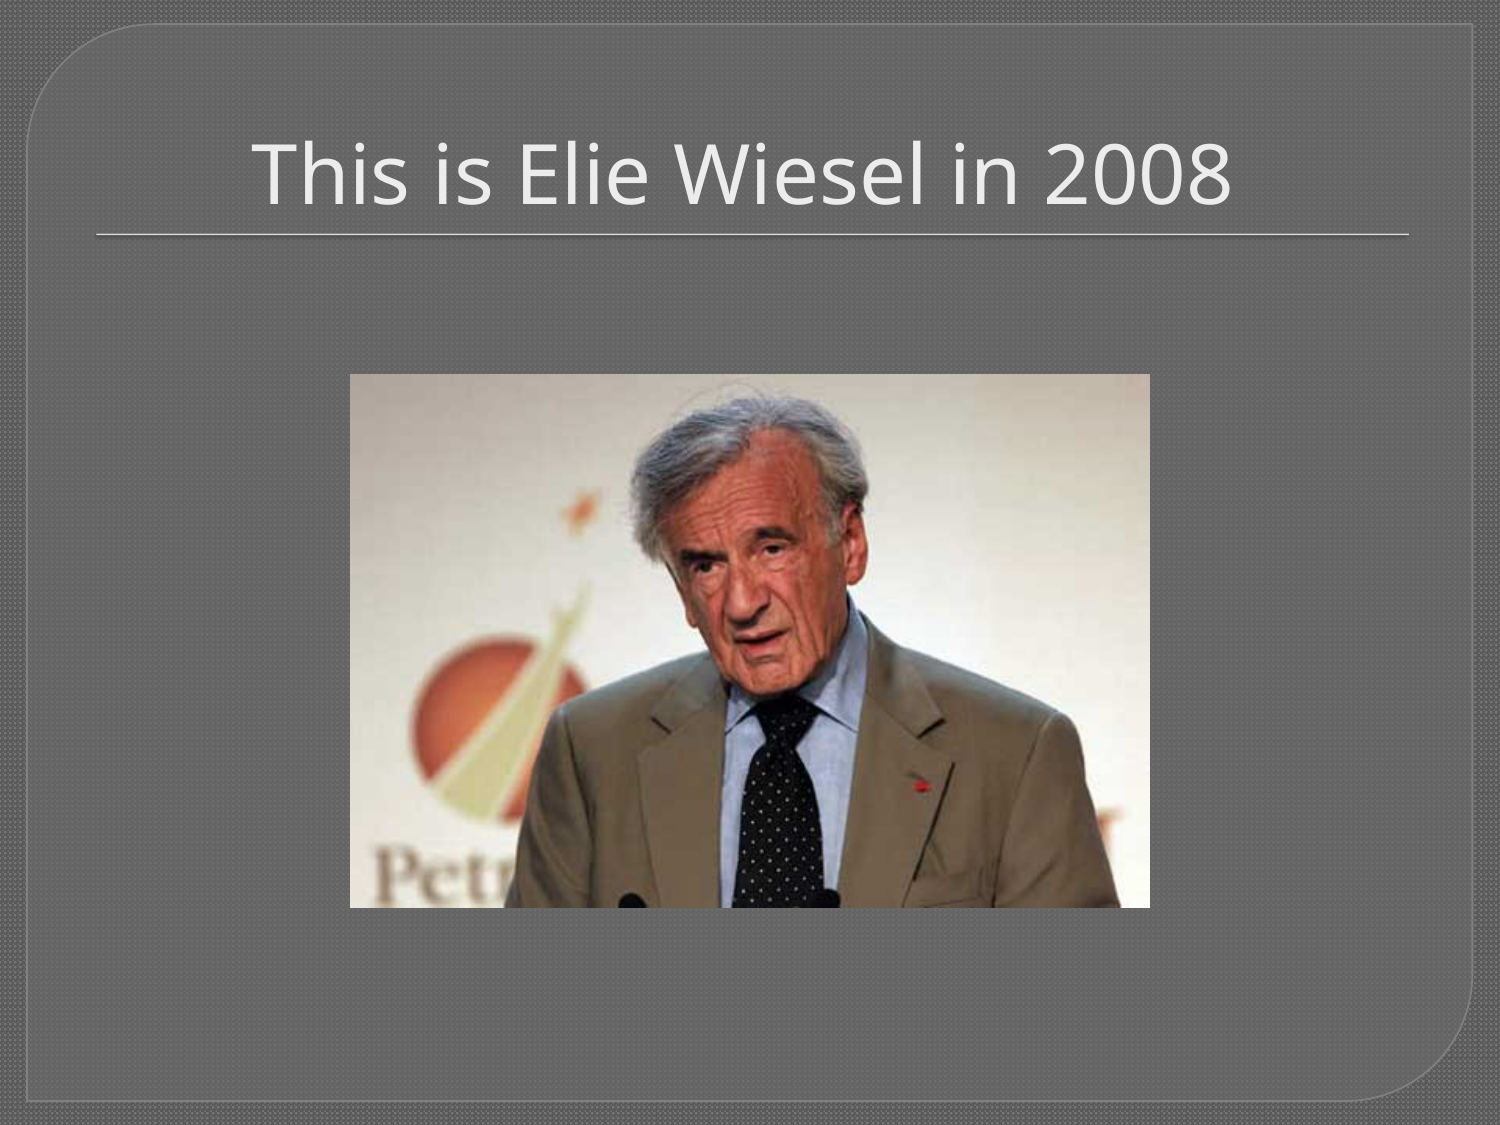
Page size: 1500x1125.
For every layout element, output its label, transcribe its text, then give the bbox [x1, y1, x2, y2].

title This is Elie Wiesel in 2008 [75, 41, 1425, 230]
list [349, 374, 1151, 908]
